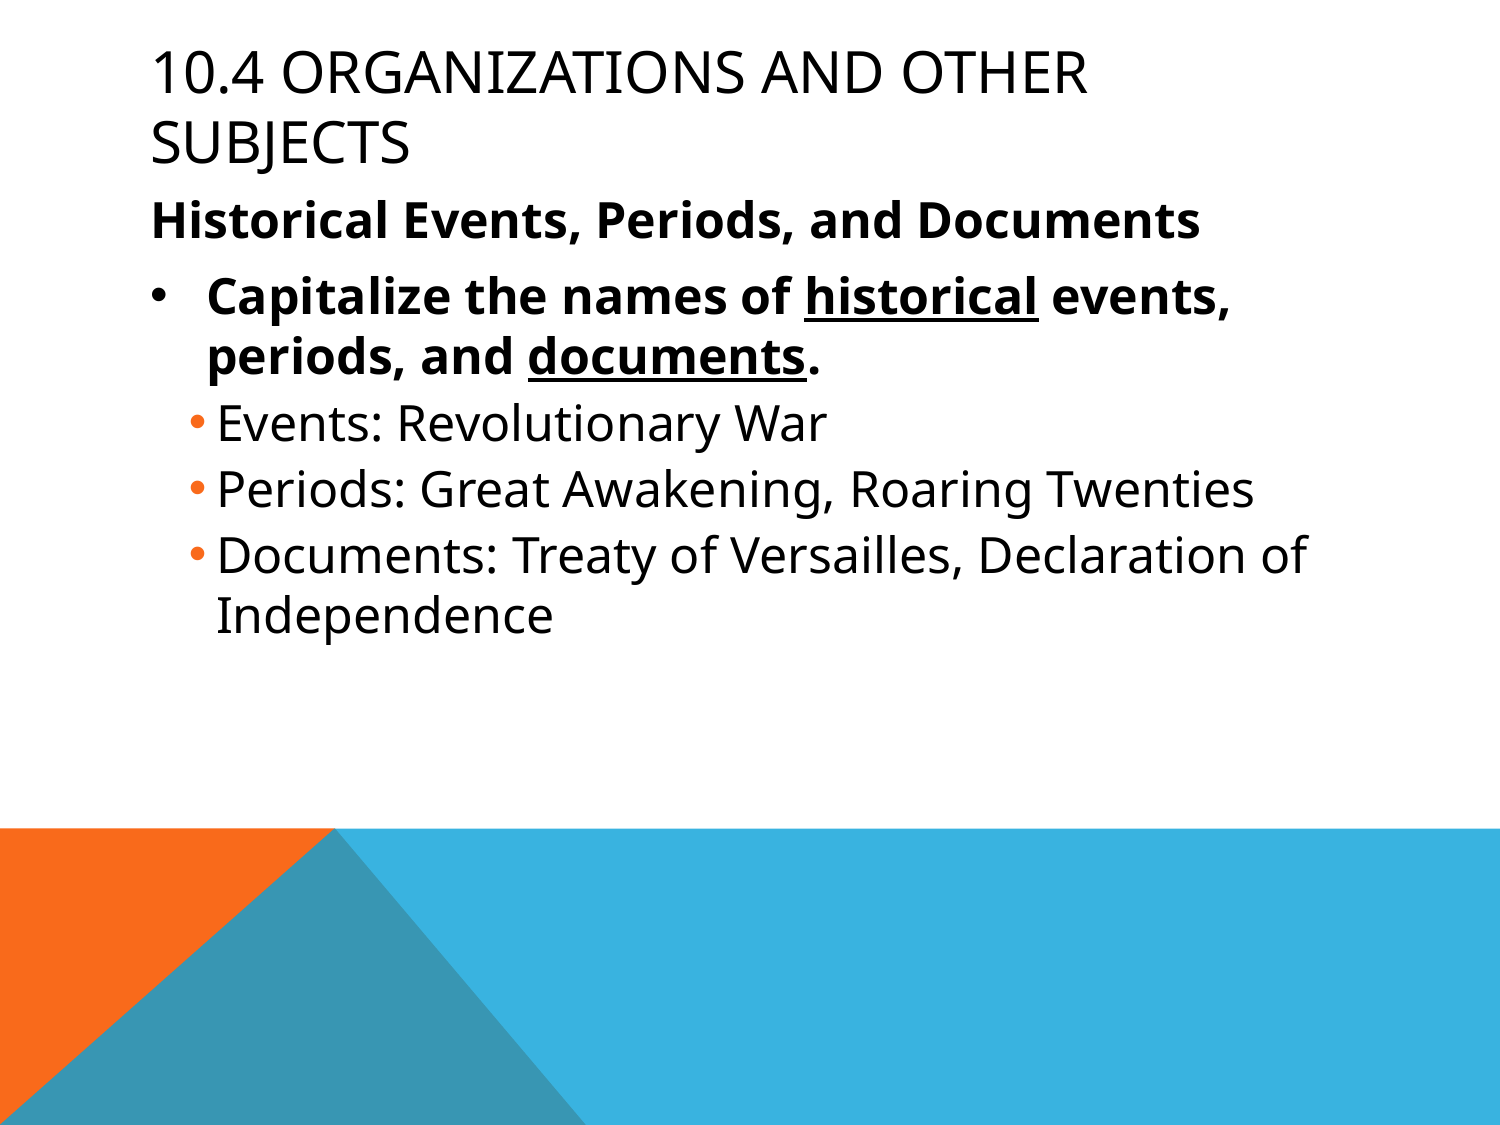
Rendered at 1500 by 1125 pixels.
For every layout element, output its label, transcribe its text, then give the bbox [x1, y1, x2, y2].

title 10.4 Organizations and Other Subjects [135, 60, 1369, 150]
list Historical Events, Periods, and Documents Capitalize the names of historical events, periods, and documents. Events: Revolutionary War Periods: Great Awakening, Roaring Twenties Documents: Treaty of Versailles, Declaration of Independence [135, 180, 1369, 768]
